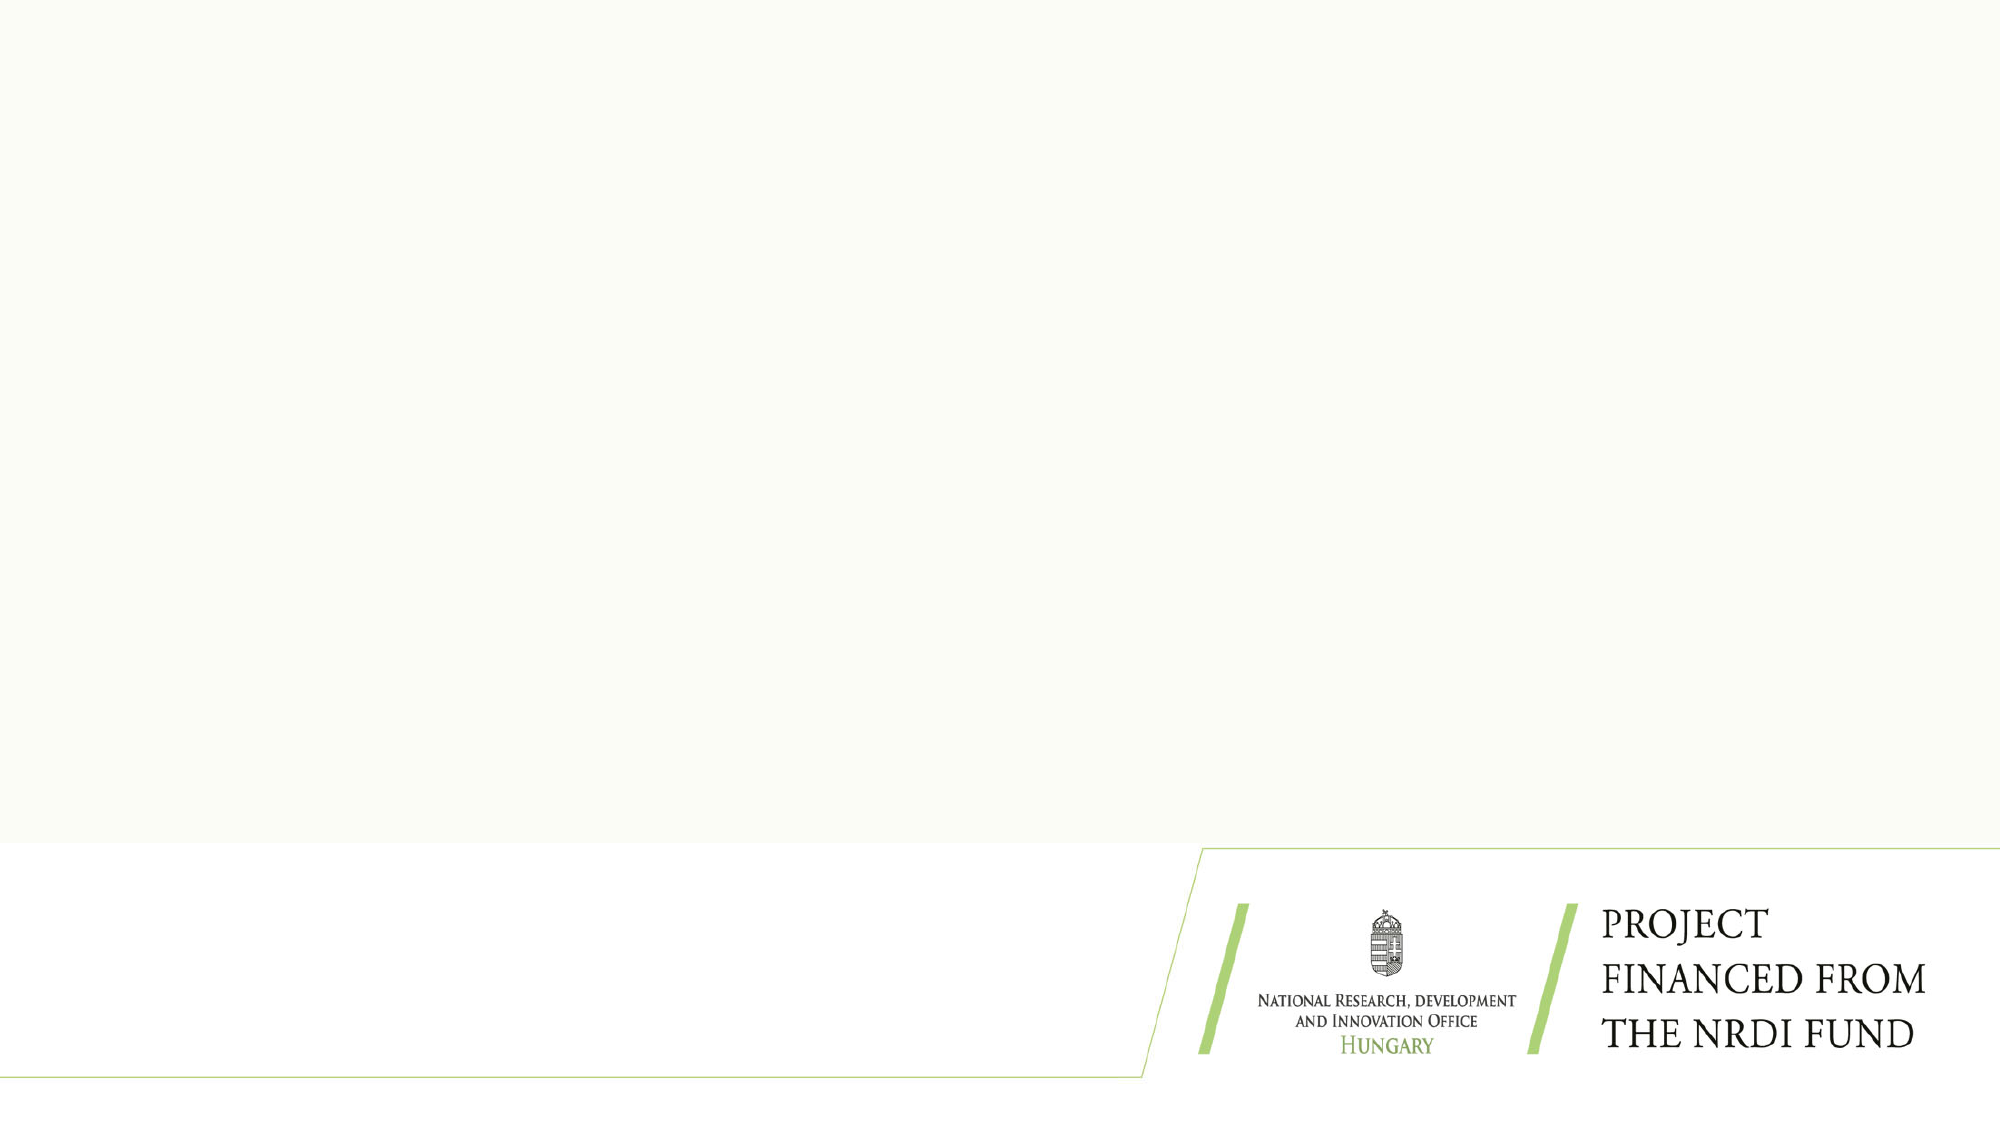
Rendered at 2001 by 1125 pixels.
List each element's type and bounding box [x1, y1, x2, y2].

picture [0, 843, 2000, 1125]
